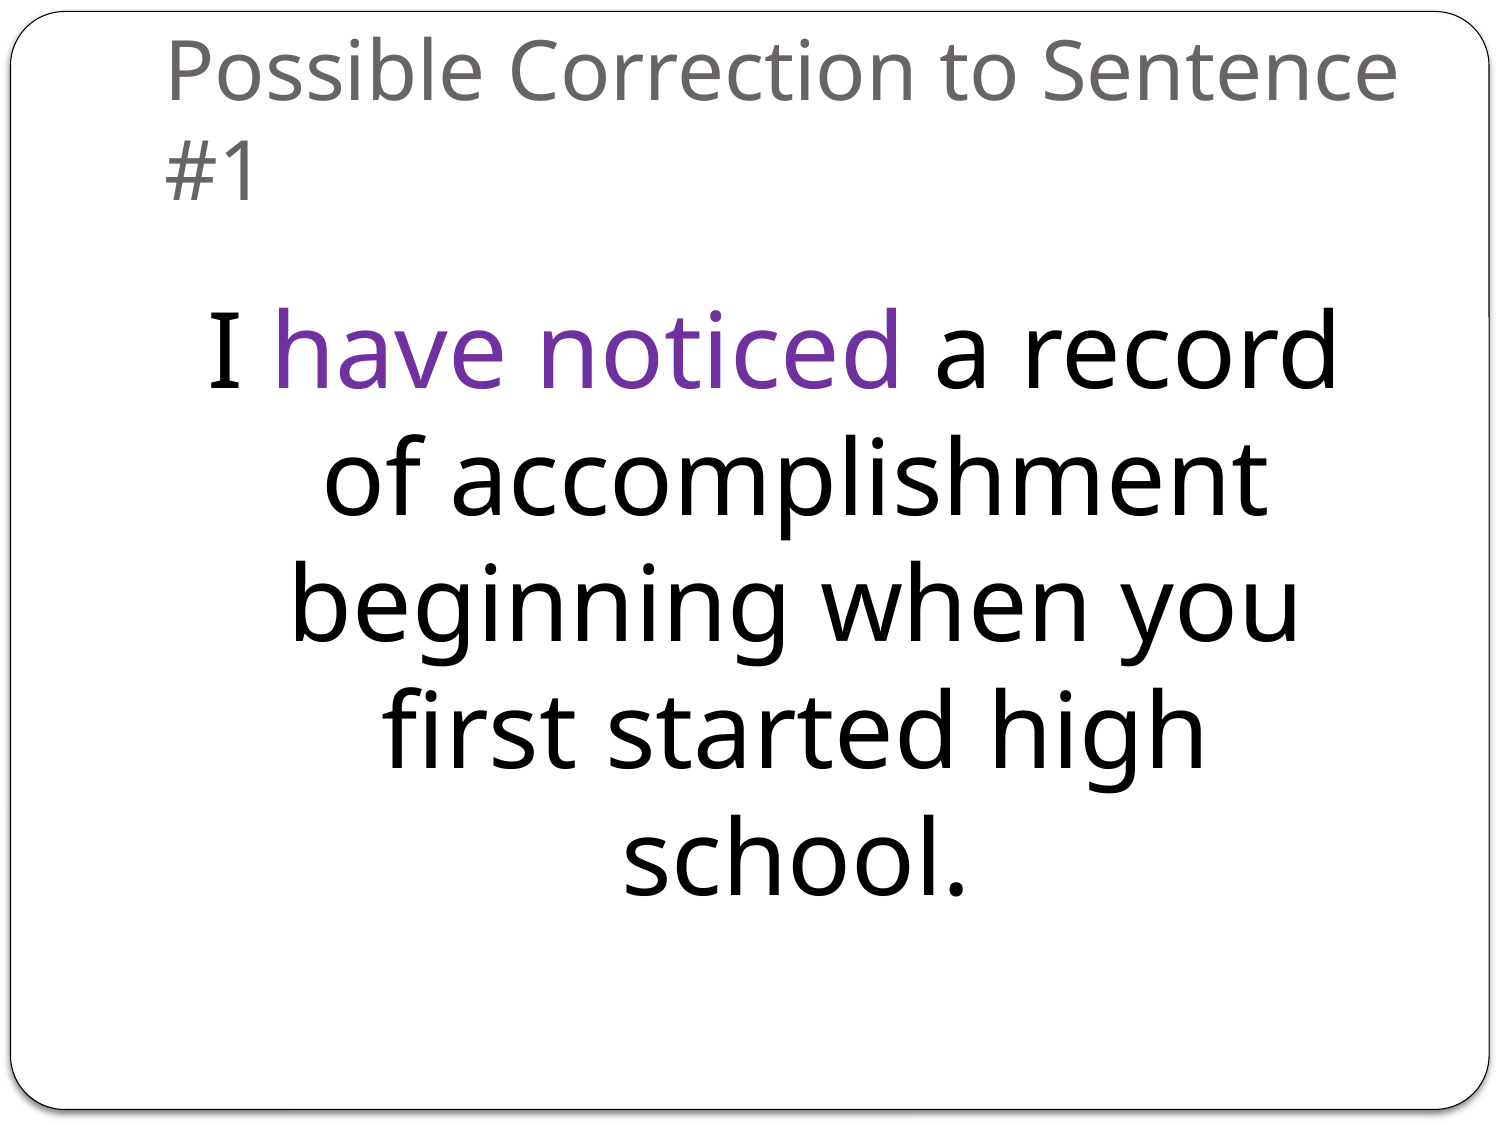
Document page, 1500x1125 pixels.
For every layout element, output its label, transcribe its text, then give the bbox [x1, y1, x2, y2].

title Possible Correction to Sentence #1 [150, 45, 1425, 233]
list I have noticed a record of accomplishment beginning when you first started high school. [137, 275, 1413, 925]
